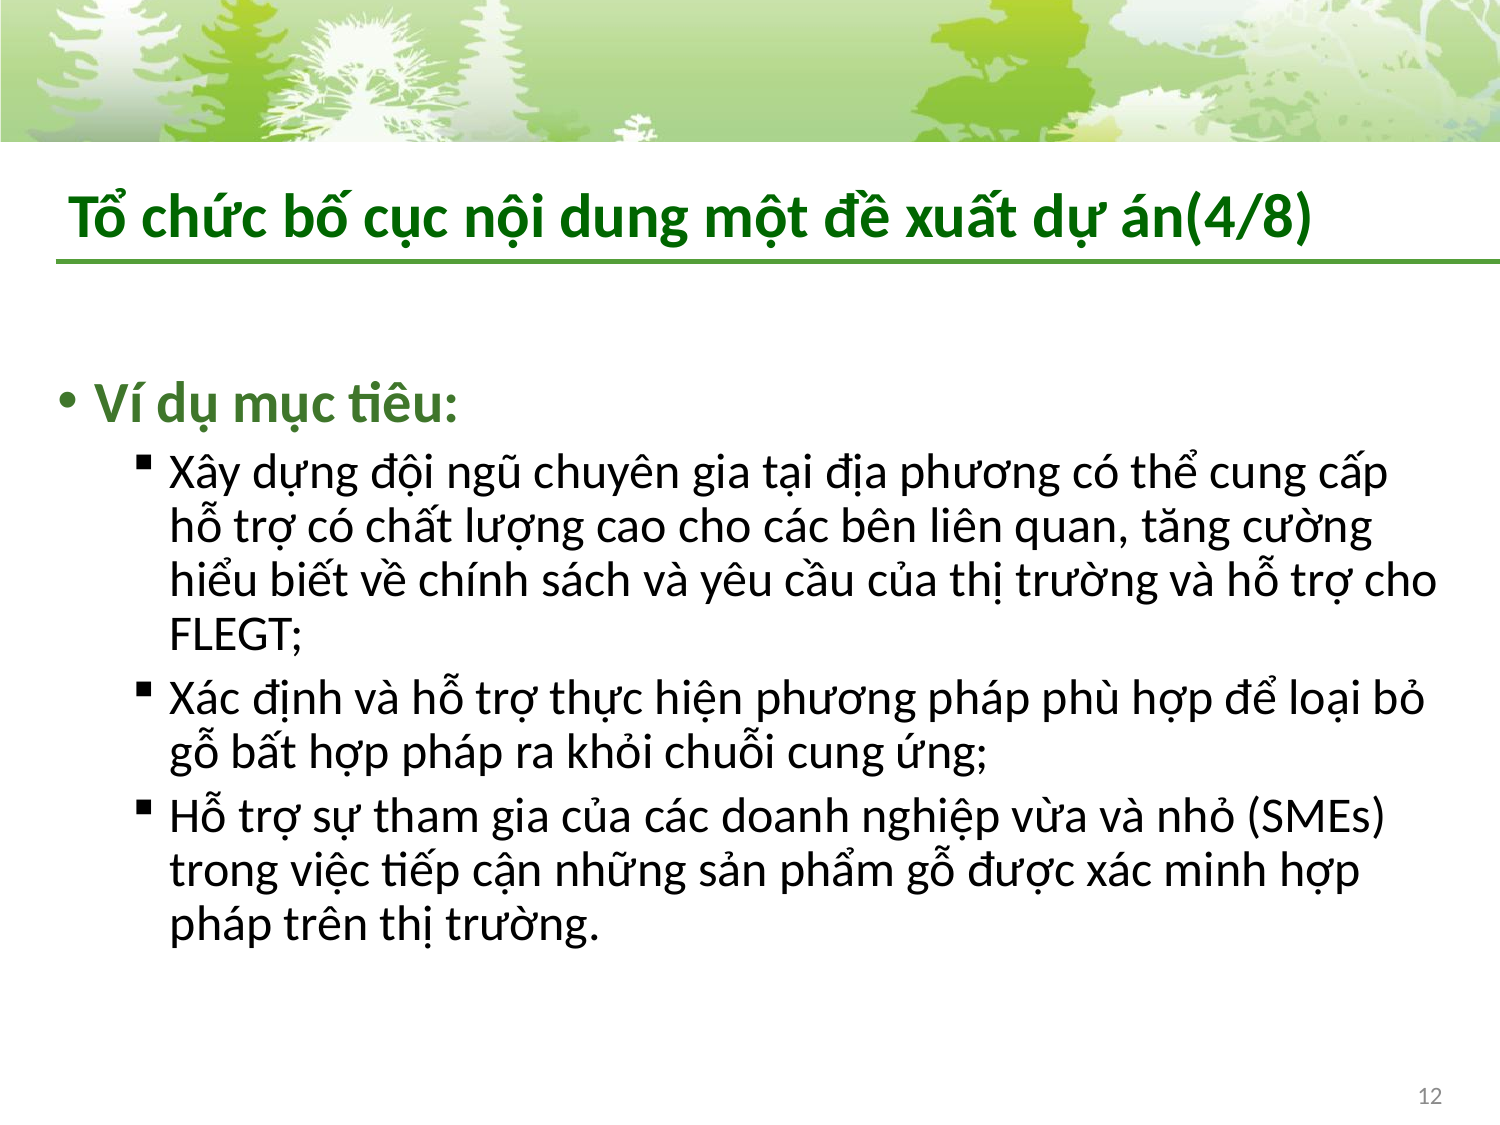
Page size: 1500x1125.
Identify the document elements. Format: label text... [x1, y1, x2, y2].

title Tổ chức bố cục nội dung một đề xuất dự án(4/8) [53, 150, 1457, 284]
picture [0, 0, 1500, 142]
slide_number 12 [1120, 1065, 1458, 1125]
list Ví dụ mục tiêu: Xây dựng đội ngũ chuyên gia tại địa phương có thể cung cấp hỗ trợ có chất lượng cao cho các bên liên quan, tăng cường hiểu biết về chính sách và yêu cầu của thị trường và hỗ trợ cho FLEGT; Xác định và hỗ trợ thực hiện phương pháp phù hợp để loại bỏ gỗ bất hợp pháp ra khỏi chuỗi cung ứng; Hỗ trợ sự tham gia của các doanh nghiệp vừa và nhỏ (SMEs) trong việc tiếp cận những sản phẩm gỗ được xác minh hợp pháp trên thị trường. [42, 364, 1458, 970]
